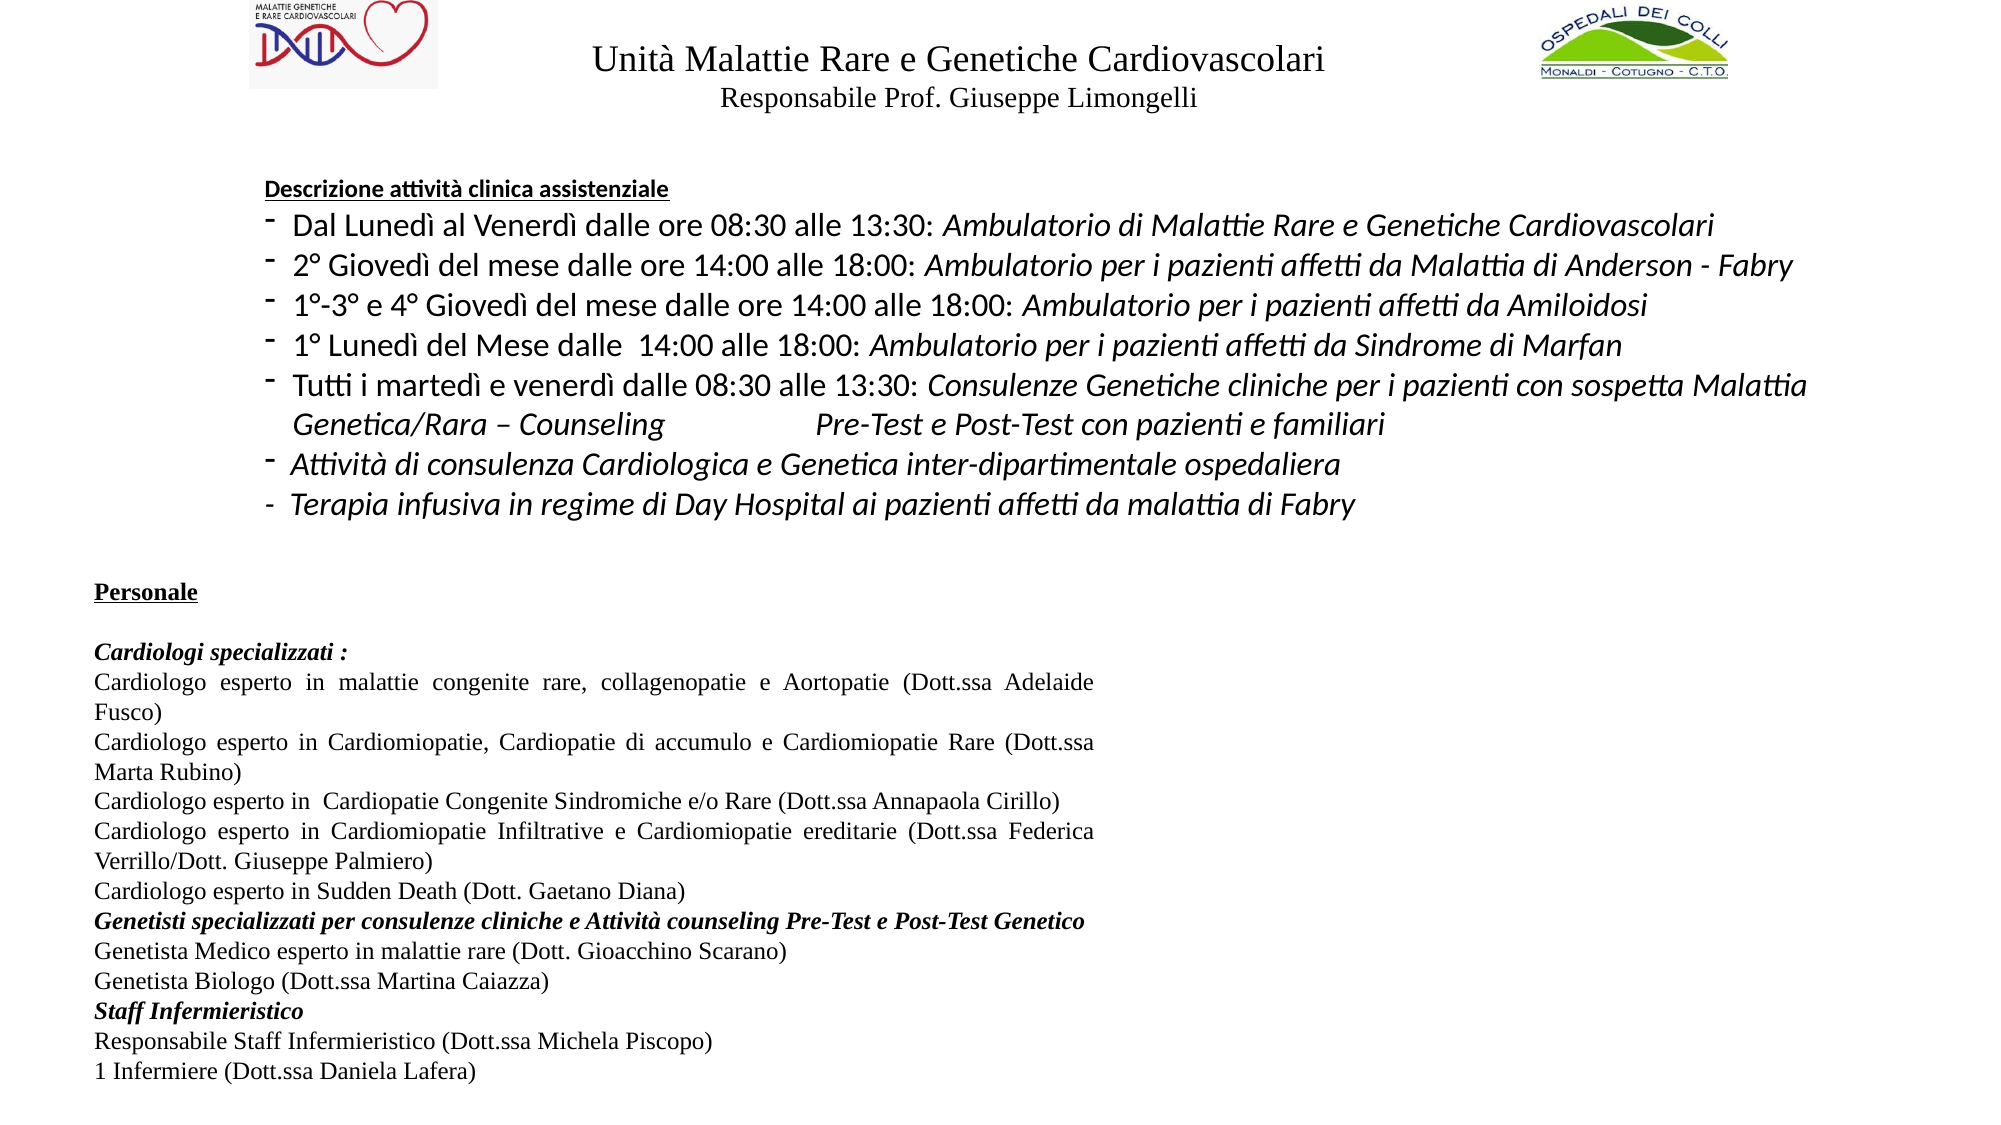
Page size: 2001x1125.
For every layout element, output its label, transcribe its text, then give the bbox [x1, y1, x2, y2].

picture [249, 0, 438, 89]
text_box Unità Malattie Rare e Genetiche Cardiovascolari Responsabile Prof. Giuseppe Limongelli [209, 26, 1710, 256]
picture [1539, 0, 1728, 82]
text_box Personale Cardiologi specializzati : Cardiologo esperto in malattie congenite rare, collagenopatie e Aortopatie (Dott.ssa Adelaide Fusco) Cardiologo esperto in Cardiomiopatie, Cardiopatie di accumulo e Cardiomiopatie Rare (Dott.ssa Marta Rubino) Cardiologo esperto in Cardiopatie Congenite Sindromiche e/o Rare (Dott.ssa Annapaola Cirillo) Cardiologo esperto in Cardiomiopatie Infiltrative e Cardiomiopatie ereditarie (Dott.ssa Federica Verrillo/Dott. Giuseppe Palmiero) Cardiologo esperto in Sudden Death (Dott. Gaetano Diana) Genetisti specializzati per consulenze cliniche e Attività counseling Pre-Test e Post-Test Genetico Genetista Medico esperto in malattie rare (Dott. Gioacchino Scarano) Genetista Biologo (Dott.ssa Martina Caiazza) Staff Infermieristico Responsabile Staff Infermieristico (Dott.ssa Michela Piscopo) 1 Infermiere (Dott.ssa Daniela Lafera) [79, 567, 1111, 1122]
text_box Descrizione attività clinica assistenziale Dal Lunedì al Venerdì dalle ore 08:30 alle 13:30: Ambulatorio di Malattie Rare e Genetiche Cardiovascolari 2° Giovedì del mese dalle ore 14:00 alle 18:00: Ambulatorio per i pazienti affetti da Malattia di Anderson - Fabry 1°-3° e 4° Giovedì del mese dalle ore 14:00 alle 18:00: Ambulatorio per i pazienti affetti da Amiloidosi 1° Lunedì del Mese dalle 14:00 alle 18:00: Ambulatorio per i pazienti affetti da Sindrome di Marfan Tutti i martedì e venerdì dalle 08:30 alle 13:30: Consulenze Genetiche cliniche per i pazienti con sospetta Malattia Genetica/Rara – Counseling Pre-Test e Post-Test con pazienti e familiari Attività di consulenza Cardiologica e Genetica inter-dipartimentale ospedaliera - Terapia infusiva in regime di Day Hospital ai pazienti affetti da malattia di Fabry [249, 165, 1887, 560]
